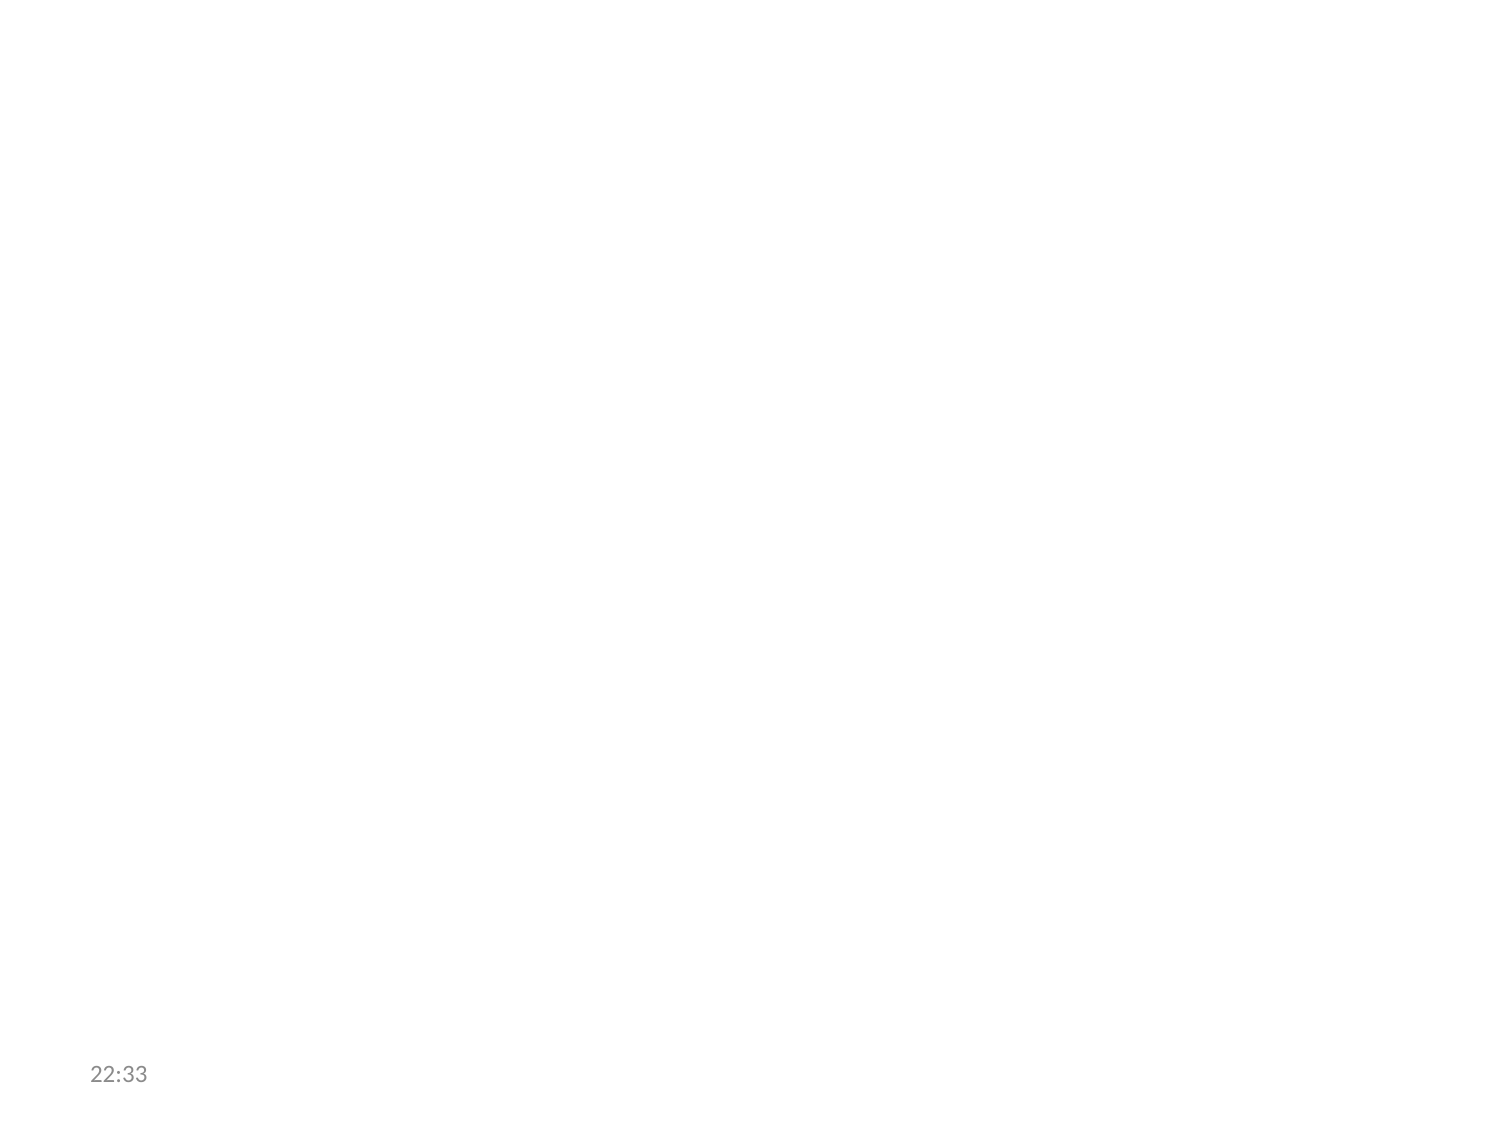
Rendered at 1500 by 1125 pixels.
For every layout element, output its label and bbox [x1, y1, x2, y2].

slide_number [75, 1042, 425, 1103]
